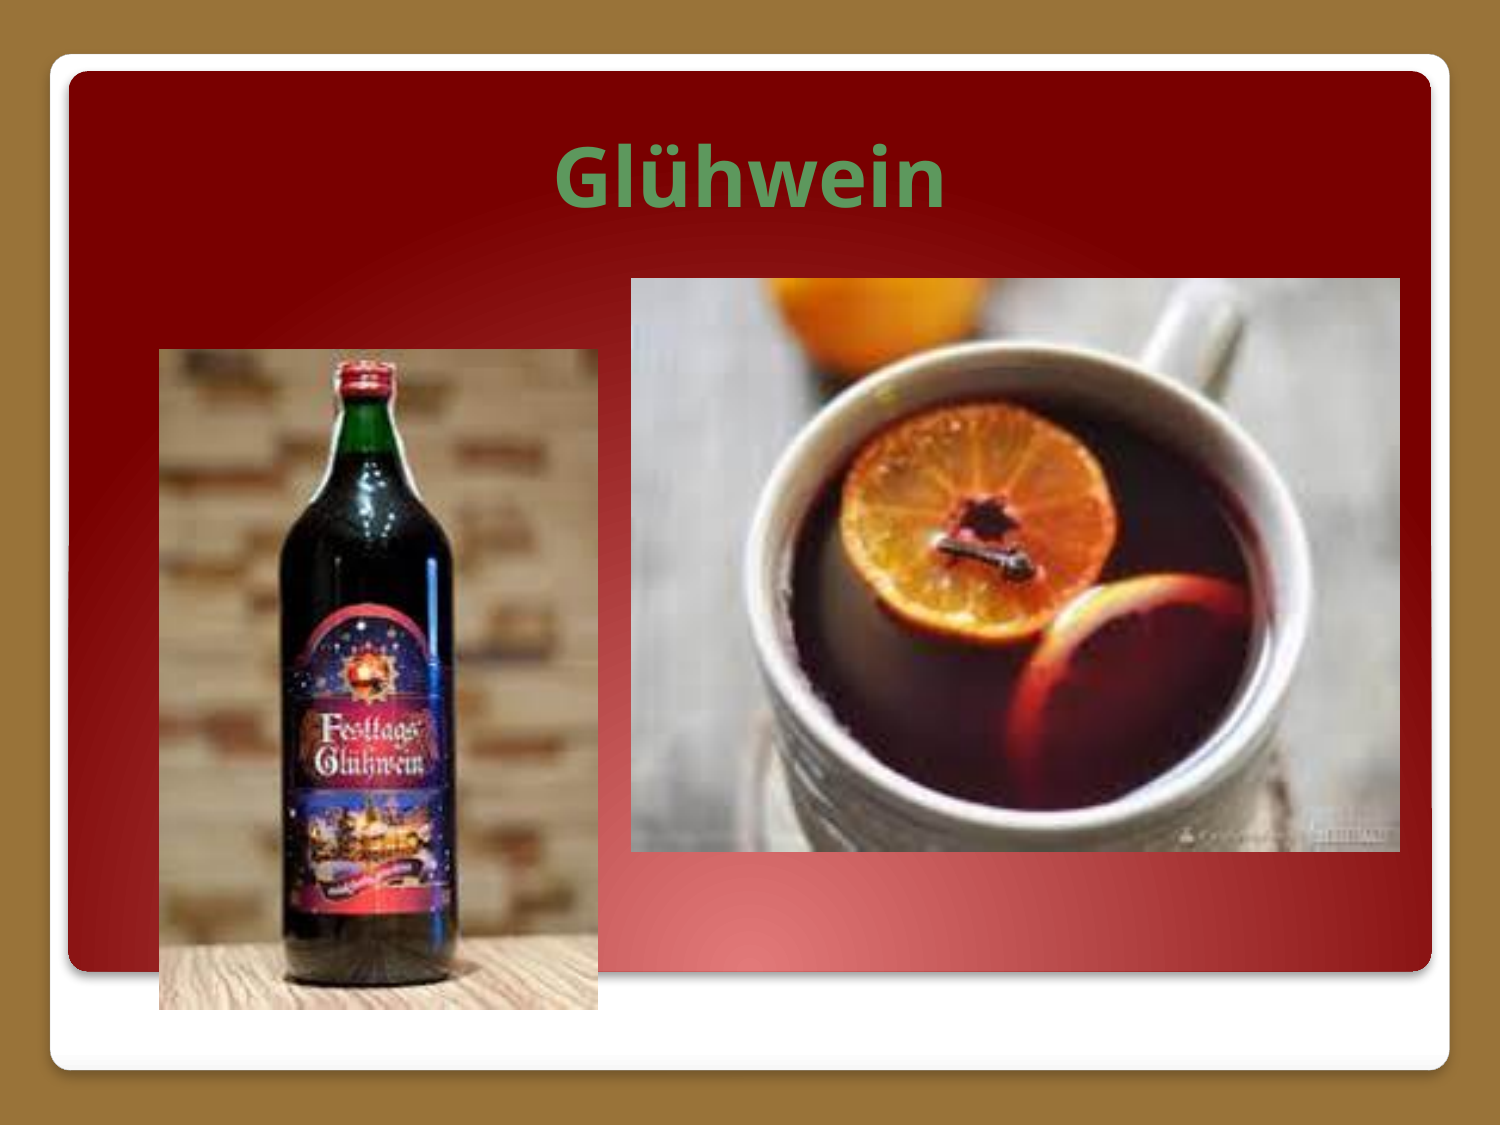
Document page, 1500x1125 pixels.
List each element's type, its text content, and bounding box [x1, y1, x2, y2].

picture [631, 278, 1400, 853]
picture [159, 349, 598, 1010]
title Glühwein [0, 66, 1500, 232]
